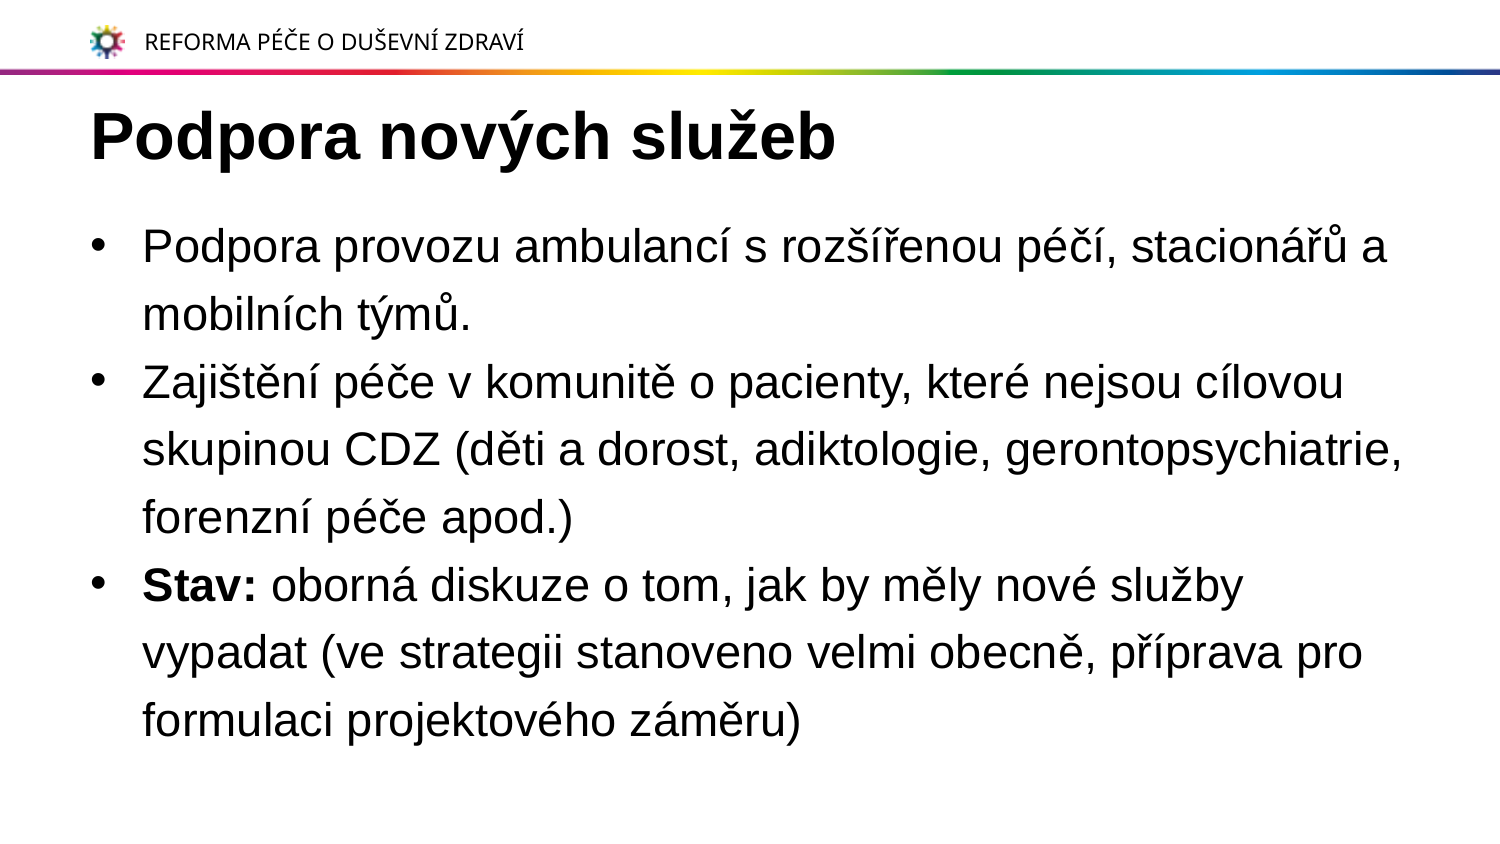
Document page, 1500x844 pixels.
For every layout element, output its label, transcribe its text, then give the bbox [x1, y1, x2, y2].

list Podpora provozu ambulancí s rozšířenou péčí, stacionářů a mobilních týmů. Zajištění péče v komunitě o pacienty, které nejsou cílovou skupinou CDZ (děti a dorost, adiktologie, gerontopsychiatrie, forenzní péče apod.) Stav: oborná diskuze o tom, jak by měly nové služby vypadat (ve strategii stanoveno velmi obecně, příprava pro formulaci projektového záměru) [75, 196, 1425, 754]
picture [0, 67, 1500, 75]
title Podpora nových služeb [75, 82, 1220, 184]
picture [90, 25, 125, 59]
